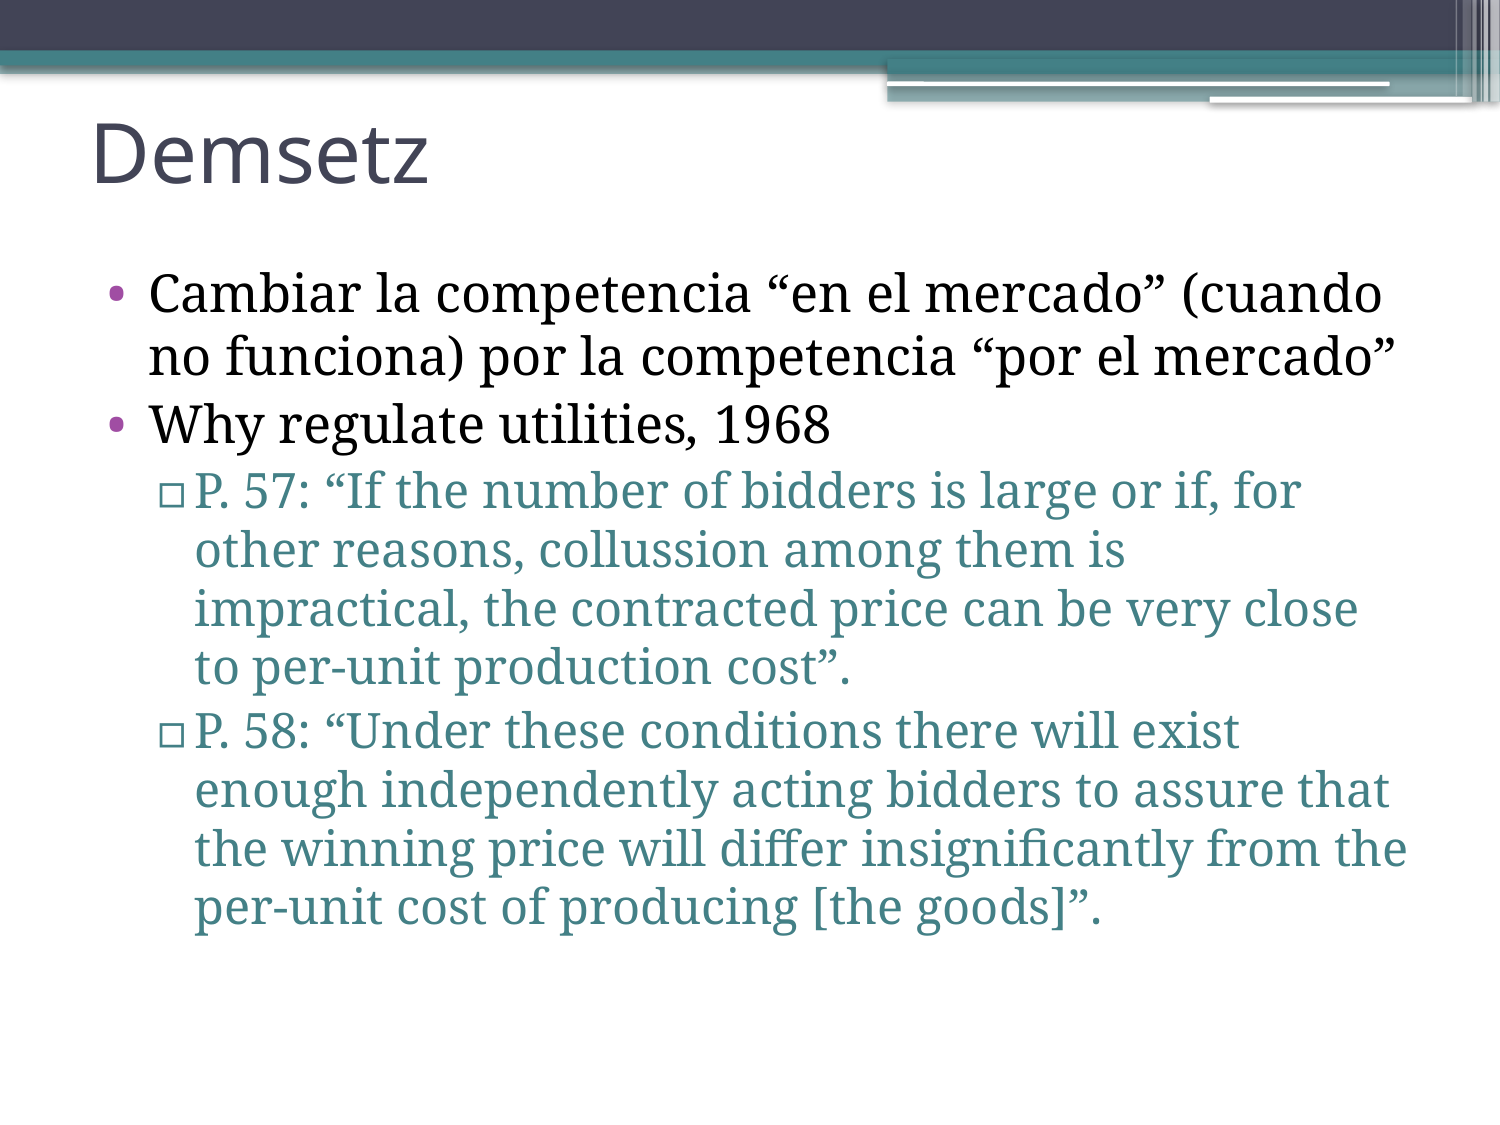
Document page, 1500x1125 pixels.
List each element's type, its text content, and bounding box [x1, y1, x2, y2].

list Cambiar la competencia “en el mercado” (cuando no funciona) por la competencia “por el mercado” Why regulate utilities, 1968 P. 57: “If the number of bidders is large or if, for other reasons, collussion among them is impractical, the contracted price can be very close to per-unit production cost”. P. 58: “Under these conditions there will exist enough independently acting bidders to assure that the winning price will differ insignificantly from the per-unit cost of producing [the goods]”. [75, 252, 1425, 963]
title Demsetz [75, 62, 1425, 238]
